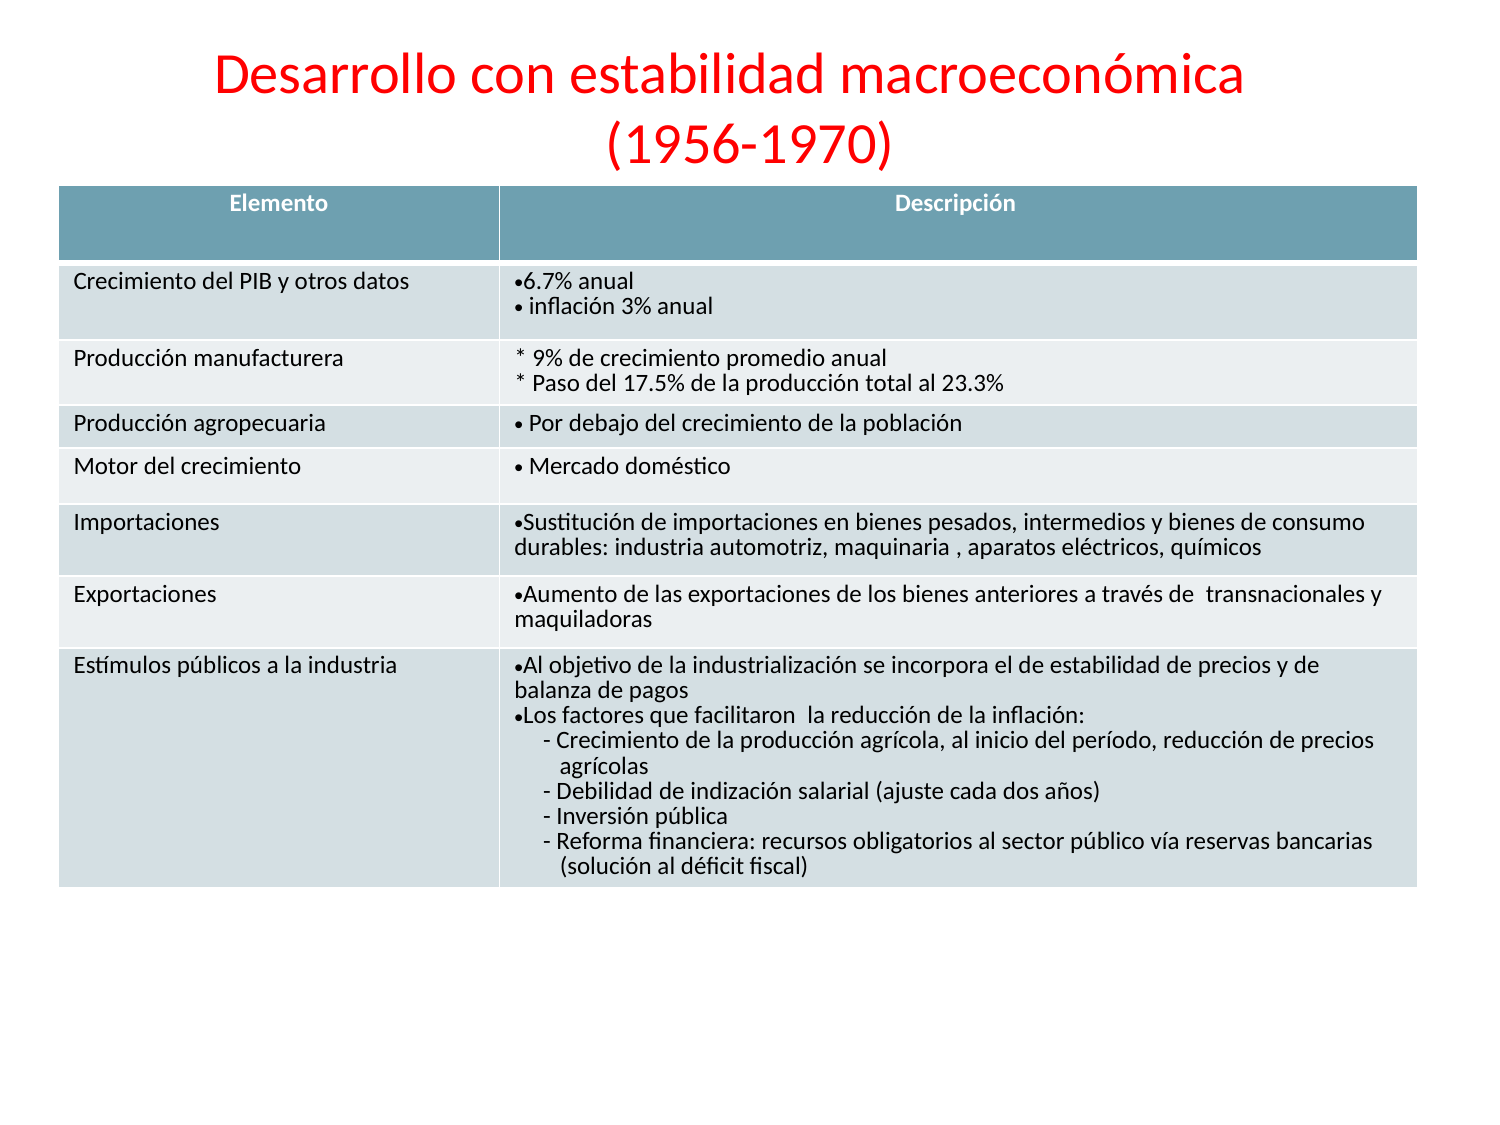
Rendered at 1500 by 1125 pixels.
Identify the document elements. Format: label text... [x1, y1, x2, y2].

table_cell 6.7% anual inflación 3% anual [500, 266, 1417, 339]
table_cell Al objetivo de la industrialización se incorpora el de estabilidad de precios y de balanza de pagos Los factores que facilitaron la reducción de la inflación: - Crecimiento de la producción agrícola, al inicio del período, reducción de precios agrícolas - Debilidad de indización salarial (ajuste cada dos años) - Inversión pública - Reforma financiera: recursos obligatorios al sector público vía reservas bancarias (solución al déficit fiscal) [500, 649, 1417, 887]
table_cell Crecimiento del PIB y otros datos [59, 266, 499, 339]
table_cell Estímulos públicos a la industria [59, 649, 499, 887]
table_header Descripción [500, 186, 1417, 260]
table_cell Producción agropecuaria [59, 406, 499, 447]
table_cell Por debajo del crecimiento de la población [500, 406, 1417, 447]
table_cell Aumento de las exportaciones de los bienes anteriores a través de transnacionales y maquiladoras [500, 577, 1417, 647]
table_cell Motor del crecimiento [59, 449, 499, 503]
table_cell Importaciones [59, 505, 499, 575]
table_cell Mercado doméstico [500, 449, 1417, 503]
table_cell Sustitución de importaciones en bienes pesados, intermedios y bienes de consumo durables: industria automotriz, maquinaria , aparatos eléctricos, químicos [500, 505, 1417, 575]
table_cell Exportaciones [59, 577, 499, 647]
table_header Elemento [59, 186, 499, 260]
table_cell * 9% de crecimiento promedio anual * Paso del 17.5% de la producción total al 23.3% [500, 341, 1417, 404]
title Desarrollo con estabilidad macroeconómica (1956-1970) [0, 35, 1500, 176]
table_cell Producción manufacturera [59, 341, 499, 404]
